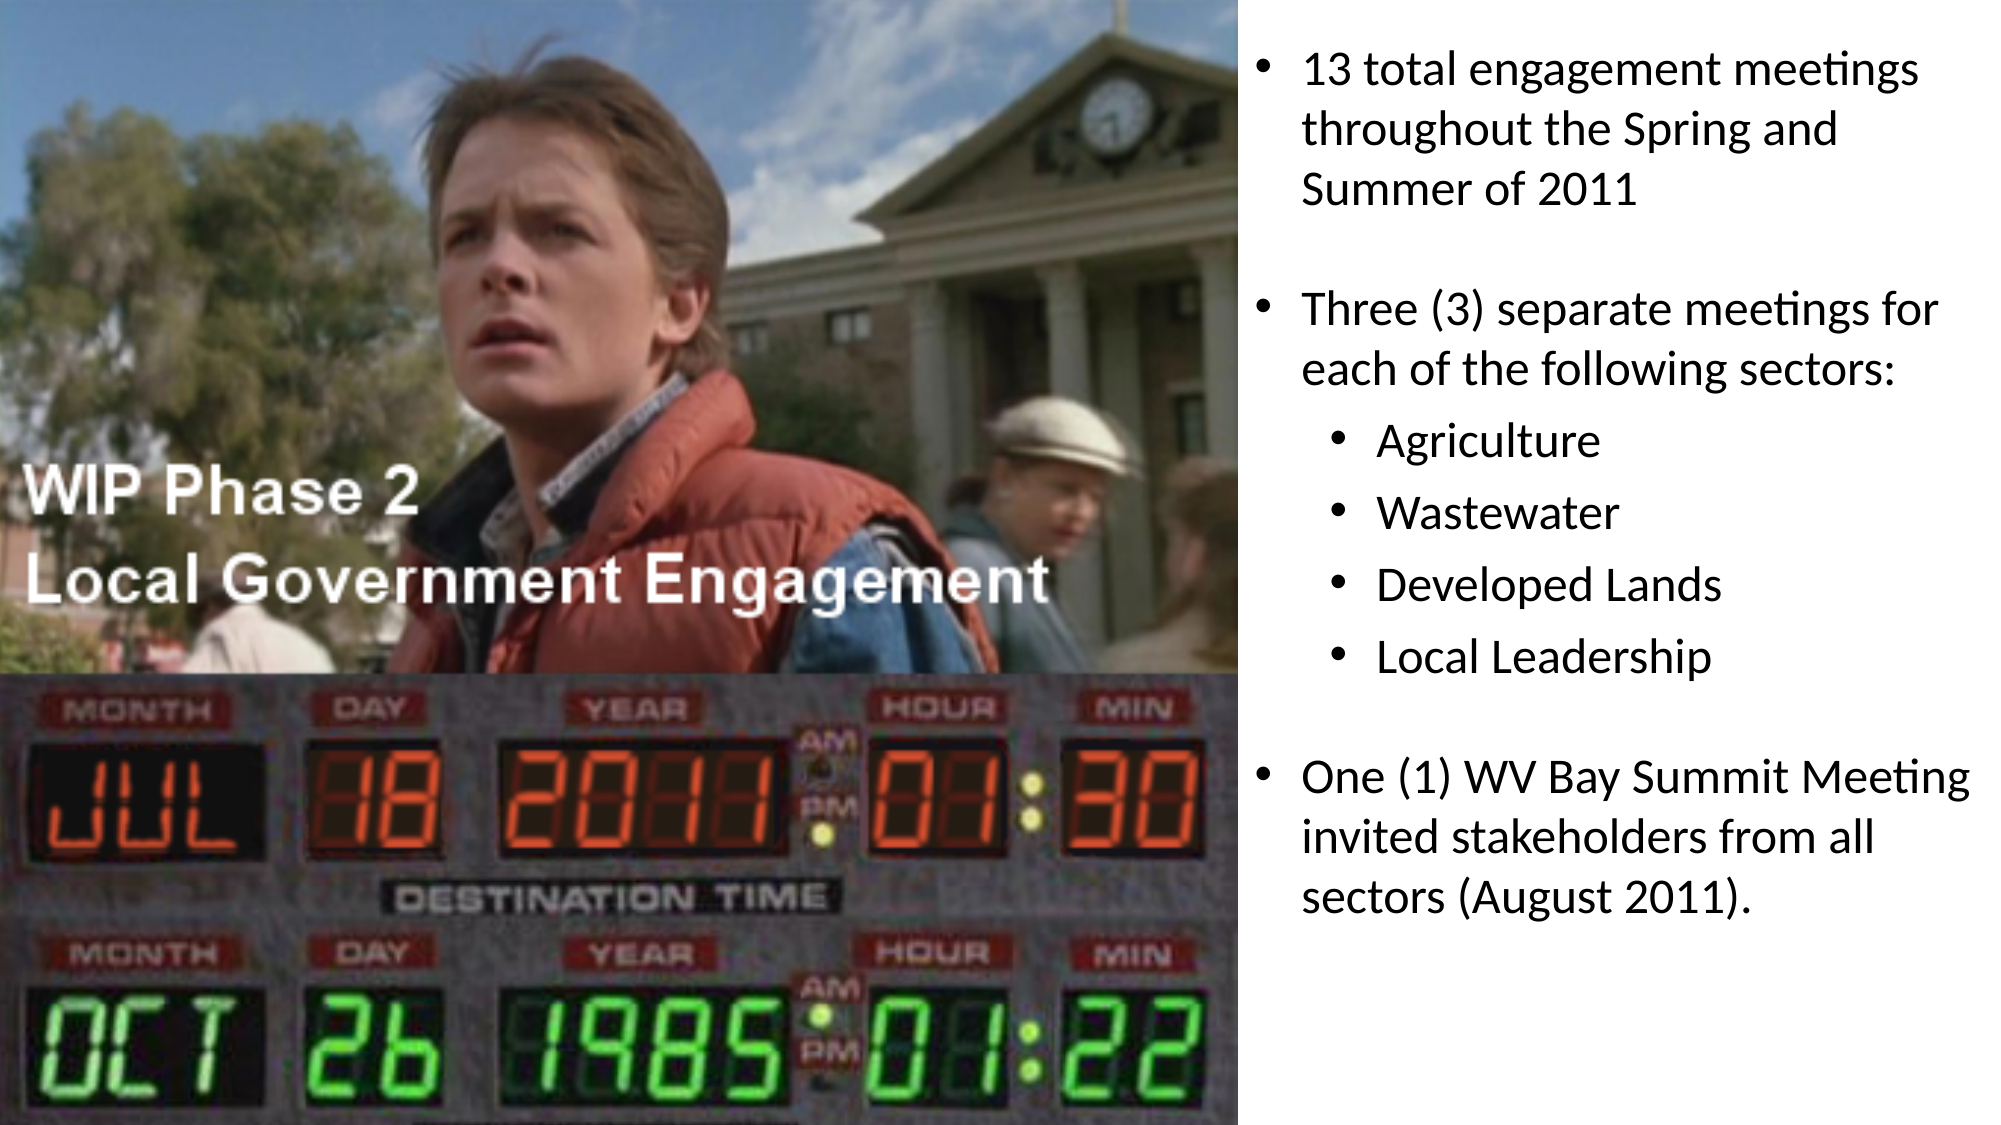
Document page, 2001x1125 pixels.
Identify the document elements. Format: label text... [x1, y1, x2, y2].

picture [0, 0, 1238, 1125]
text_box 13 total engagement meetings throughout the Spring and Summer of 2011 Three (3) separate meetings for each of the following sectors: Agriculture Wastewater Developed Lands Local Leadership One (1) WV Bay Summit Meeting invited stakeholders from all sectors (August 2011). [1239, 27, 2000, 1125]
